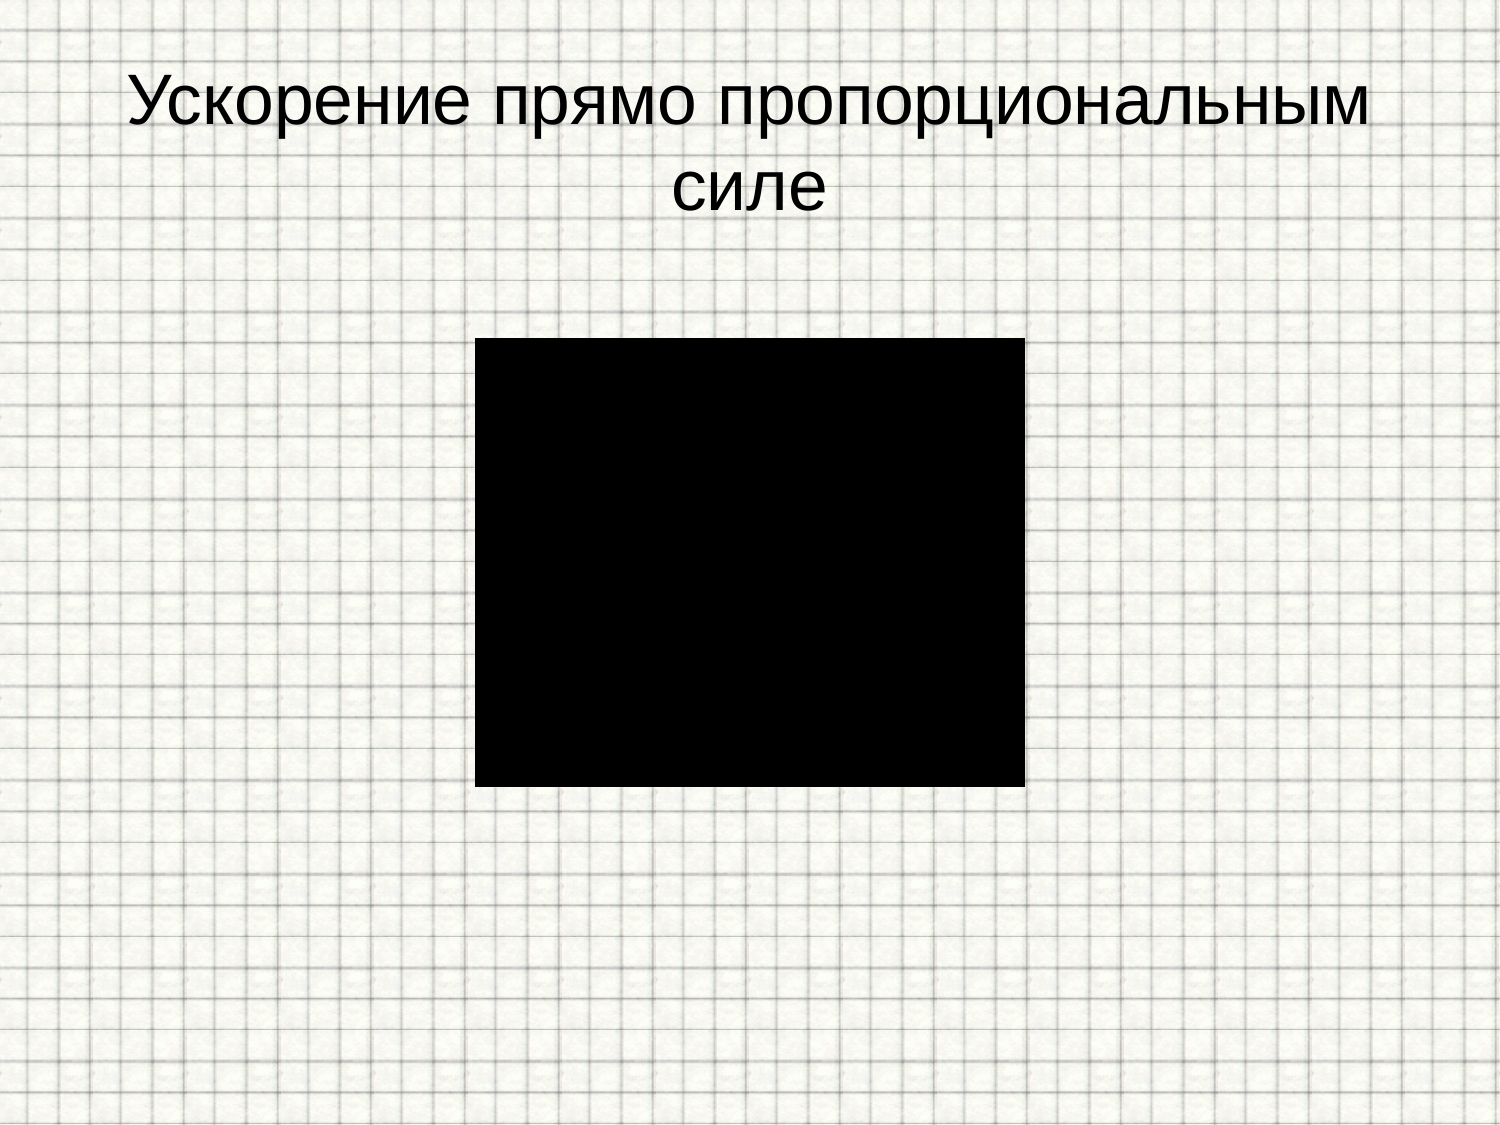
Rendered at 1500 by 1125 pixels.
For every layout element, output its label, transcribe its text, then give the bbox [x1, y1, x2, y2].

picture [0, 0, 1500, 1125]
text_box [474, 337, 1026, 788]
title Ускорение прямо пропорциональным силе [75, 45, 1425, 233]
